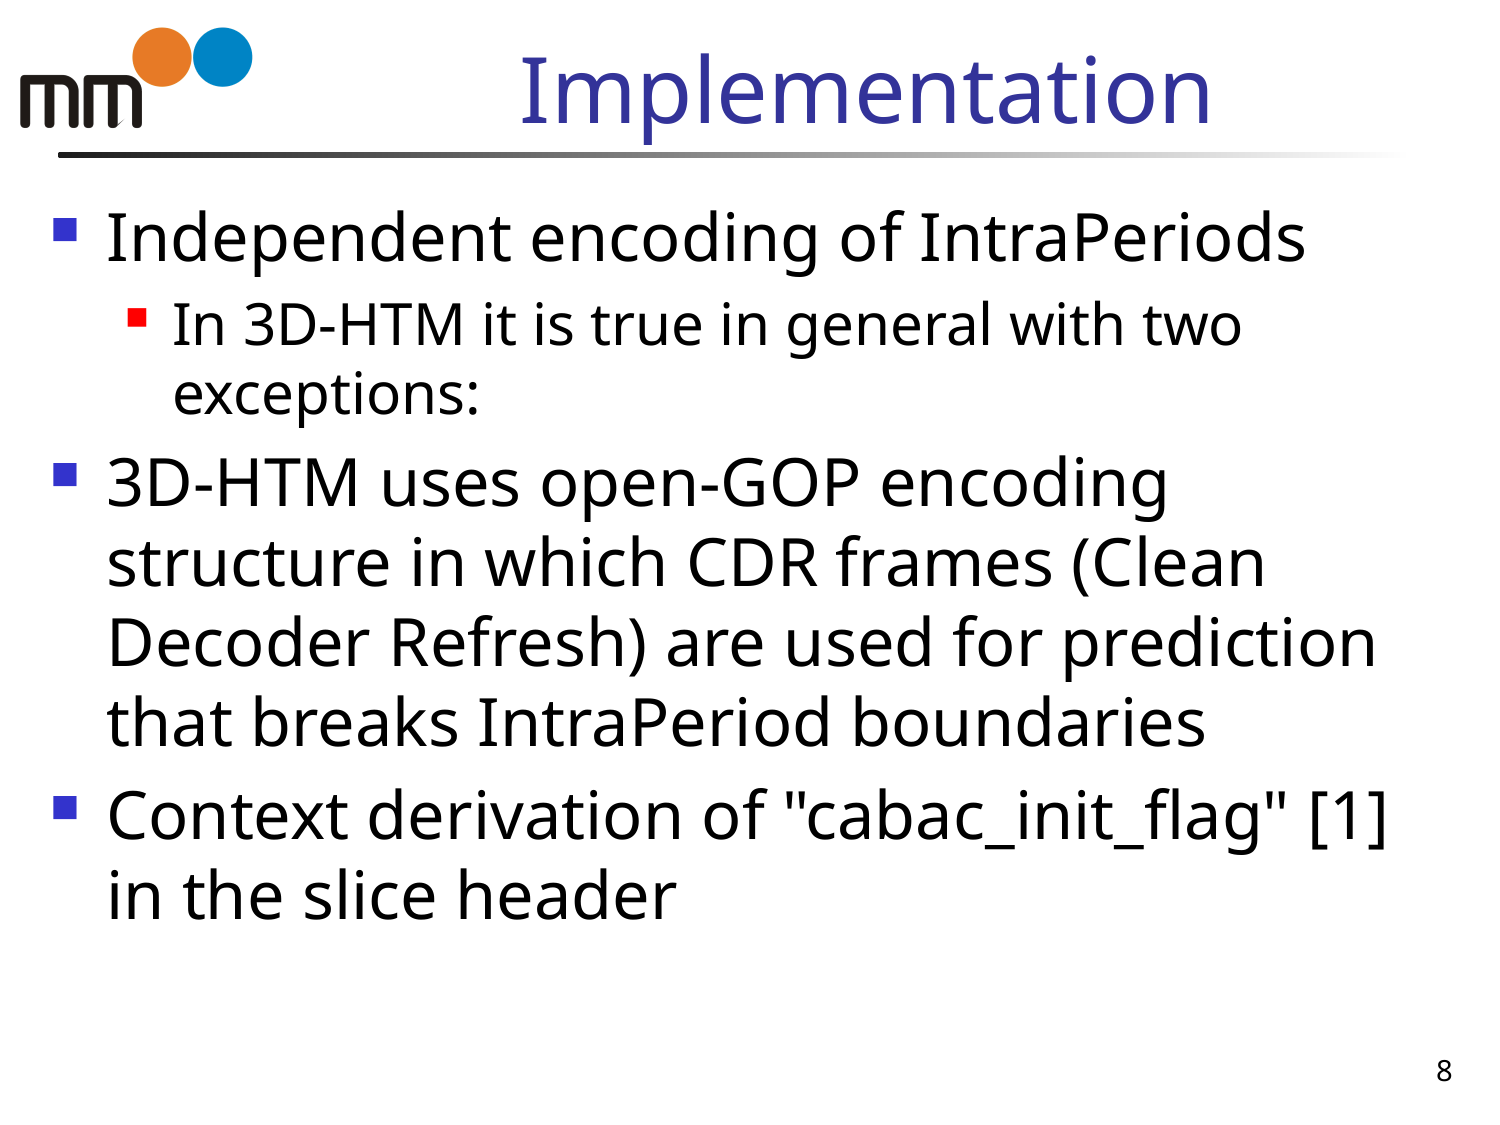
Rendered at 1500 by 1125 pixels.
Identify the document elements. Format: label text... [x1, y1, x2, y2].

list Independent encoding of IntraPeriods In 3D-HTM it is true in general with two exceptions: 3D-HTM uses open-GOP encoding structure in which CDR frames (Clean Decoder Refresh) are used for prediction that breaks IntraPeriod boundaries Context derivation of "cabac_init_flag" [1] in the slice header [35, 187, 1469, 1006]
title Implementation [269, 23, 1468, 150]
slide_number 8 [1154, 1023, 1468, 1100]
